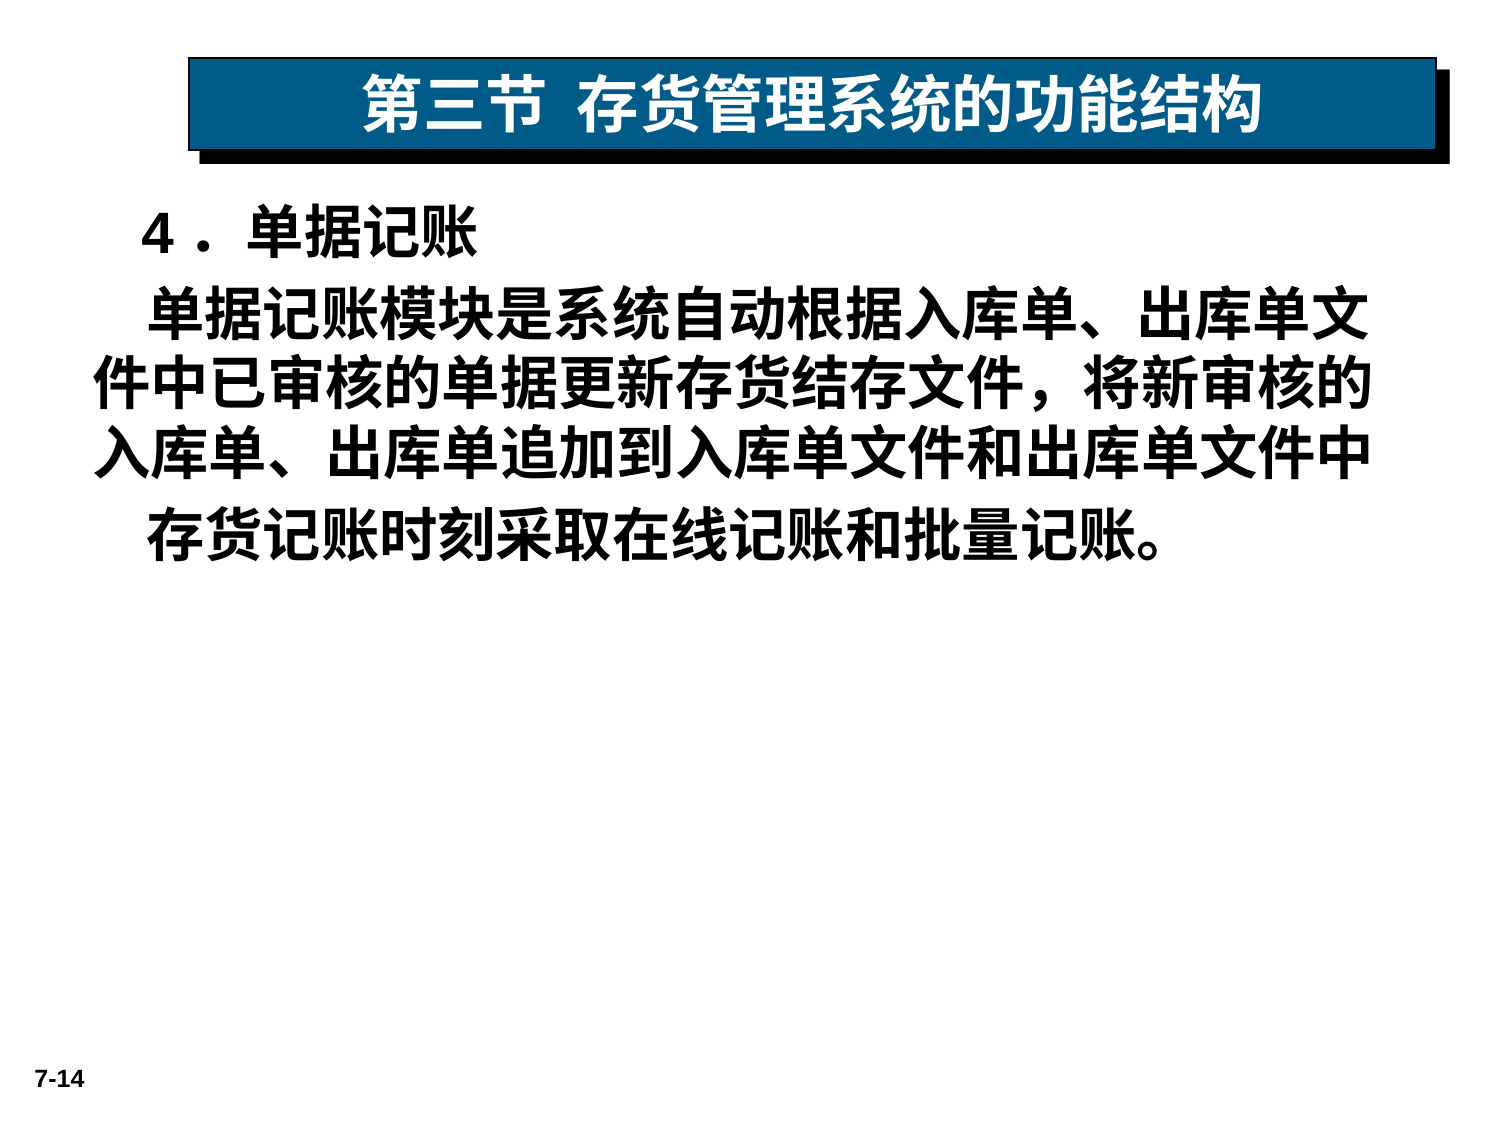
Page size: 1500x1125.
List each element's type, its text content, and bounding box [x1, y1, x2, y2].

list 4．单据记账 单据记账模块是系统自动根据入库单、出库单文件中已审核的单据更新存货结存文件，将新审核的入库单、出库单追加到入库单文件和出库单文件中 存货记账时刻采取在线记账和批量记账。 [62, 187, 1438, 976]
title 第三节 存货管理系统的功能结构 [188, 57, 1437, 151]
